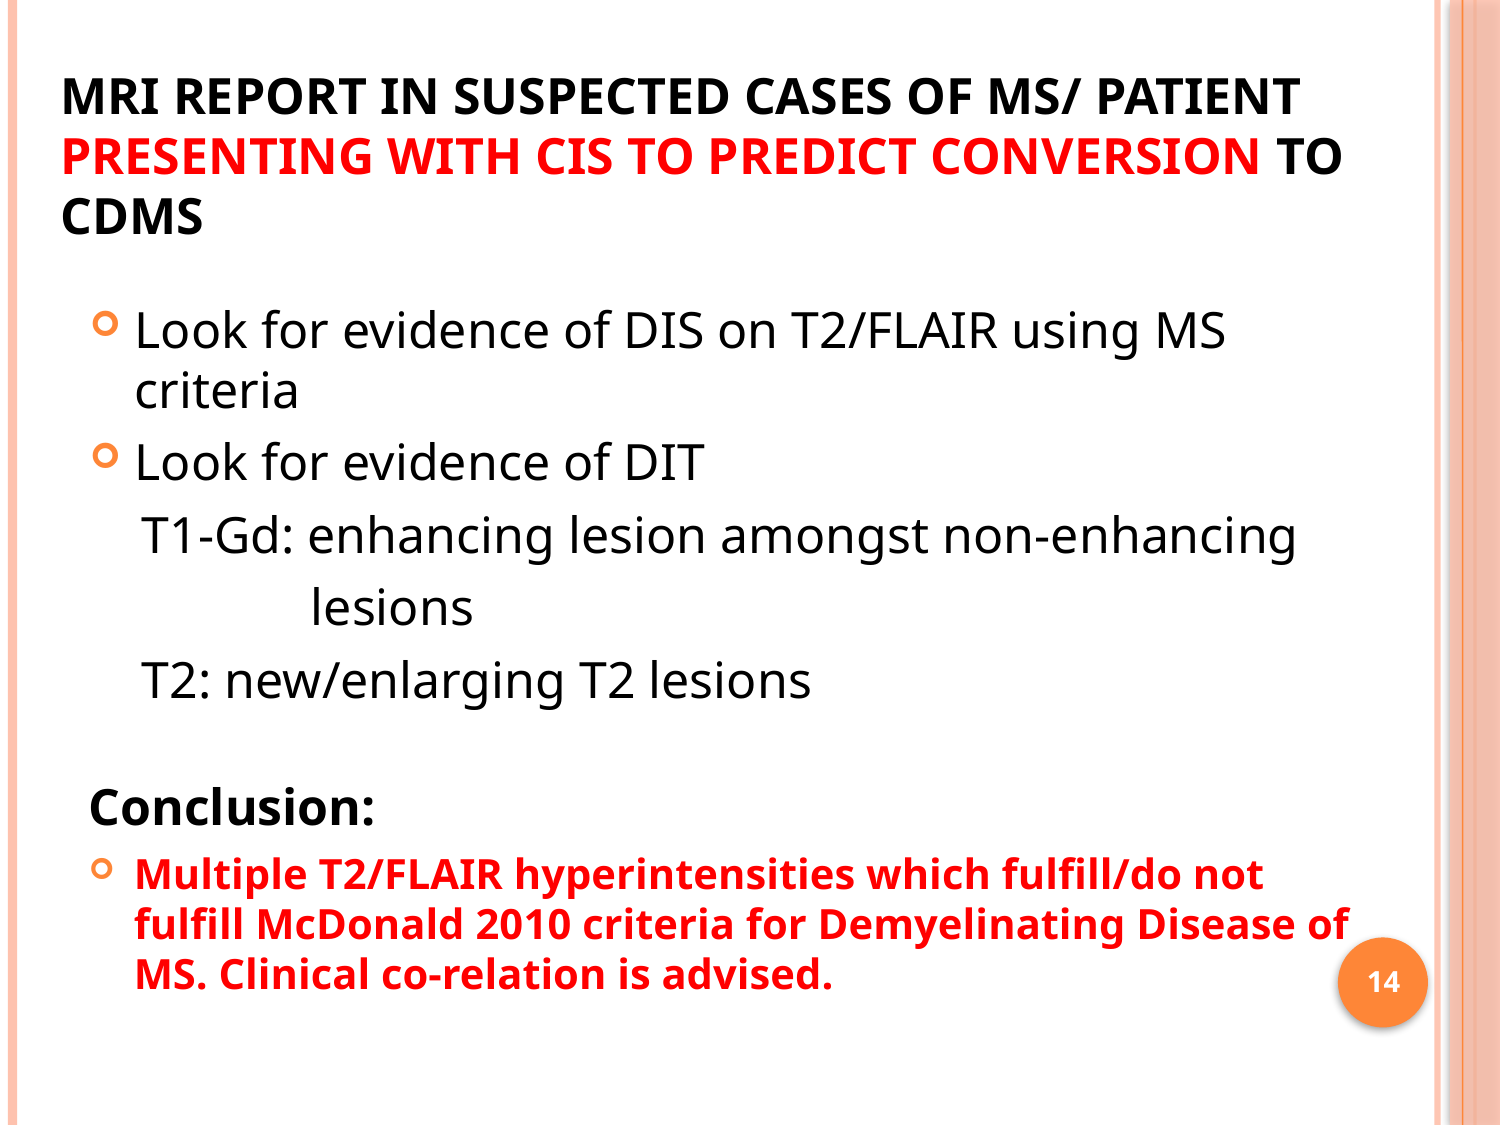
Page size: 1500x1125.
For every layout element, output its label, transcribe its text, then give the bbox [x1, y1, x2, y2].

text_box Conclusion: Multiple T2/FLAIR hyperintensities which fulfill/do not fulfill McDonald 2010 criteria for Demyelinating Disease of MS. Clinical co-relation is advised. [73, 767, 1380, 1020]
title MRI REPORT IN SUSPECTED CASES OF MS/ PATIENT PRESENTING WITH CIS TO PREDICT CONVERSION TO CDMS [45, 27, 1468, 253]
slide_number 14 [1333, 940, 1434, 1027]
list Look for evidence of DIS on T2/FLAIR using MS criteria Look for evidence of DIT T1-Gd: enhancing lesion amongst non-enhancing lesions T2: new/enlarging T2 lesions [75, 290, 1381, 729]
